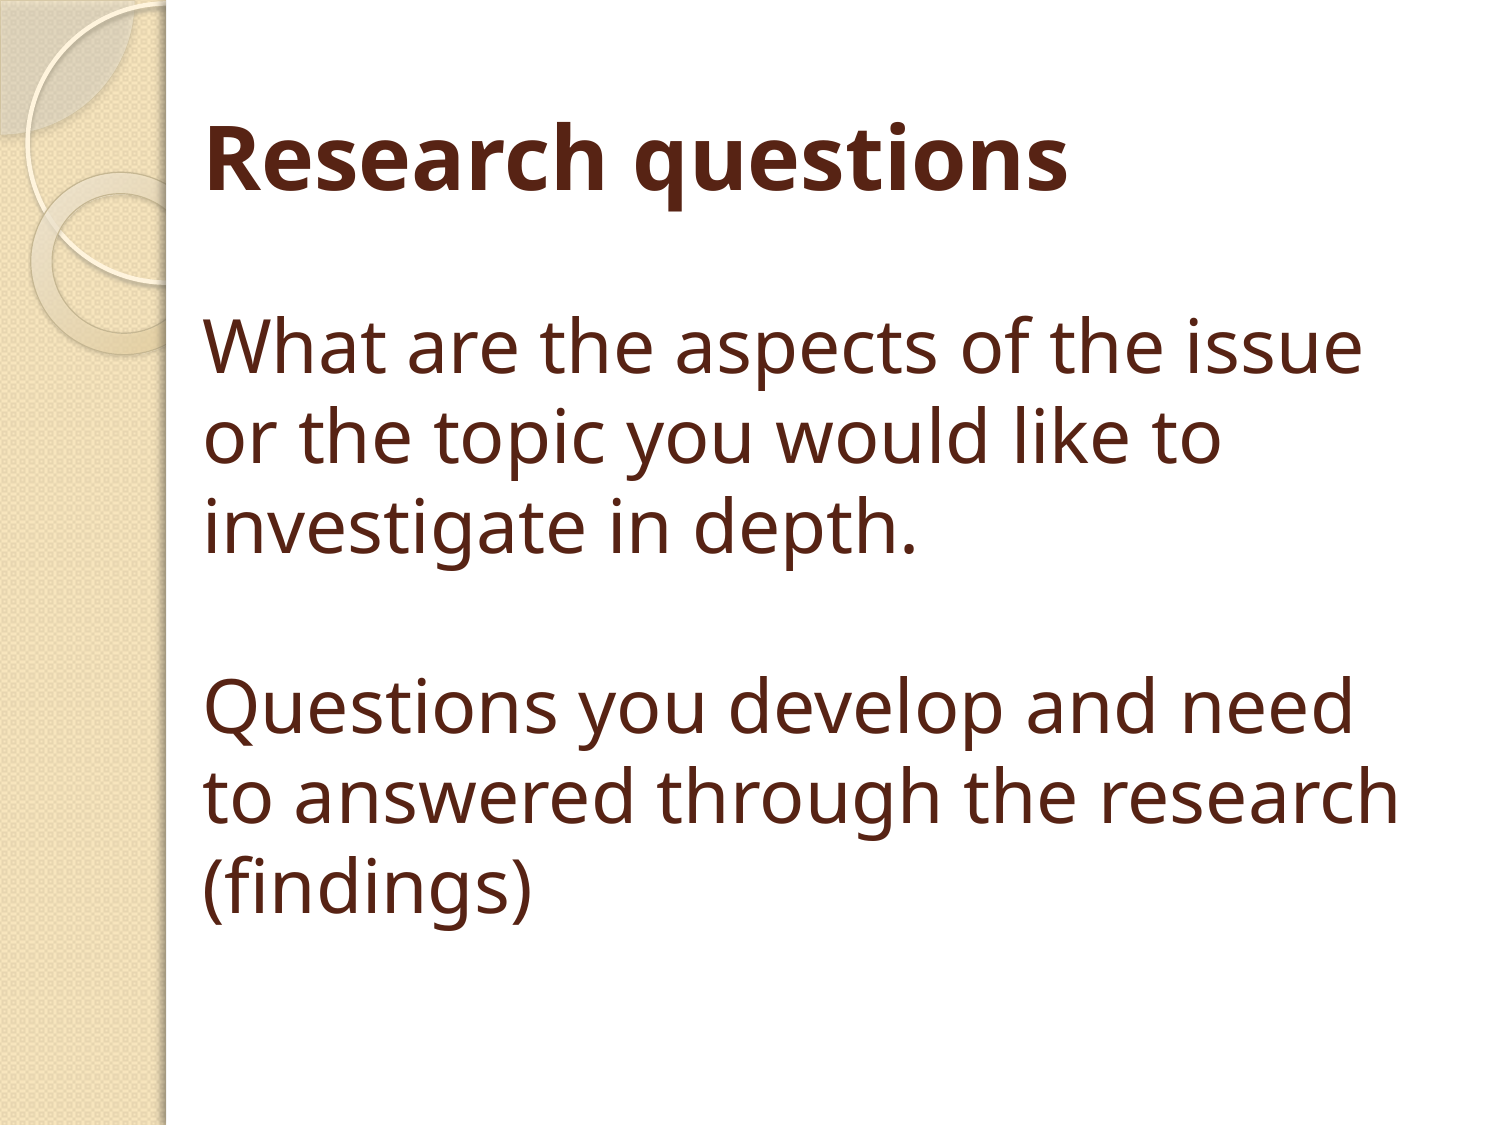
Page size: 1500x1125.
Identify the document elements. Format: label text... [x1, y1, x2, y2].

title Research questions What are the aspects of the issue or the topic you would like to investigate in depth. Questions you develop and need to answered through the research (findings) [187, 45, 1425, 1075]
